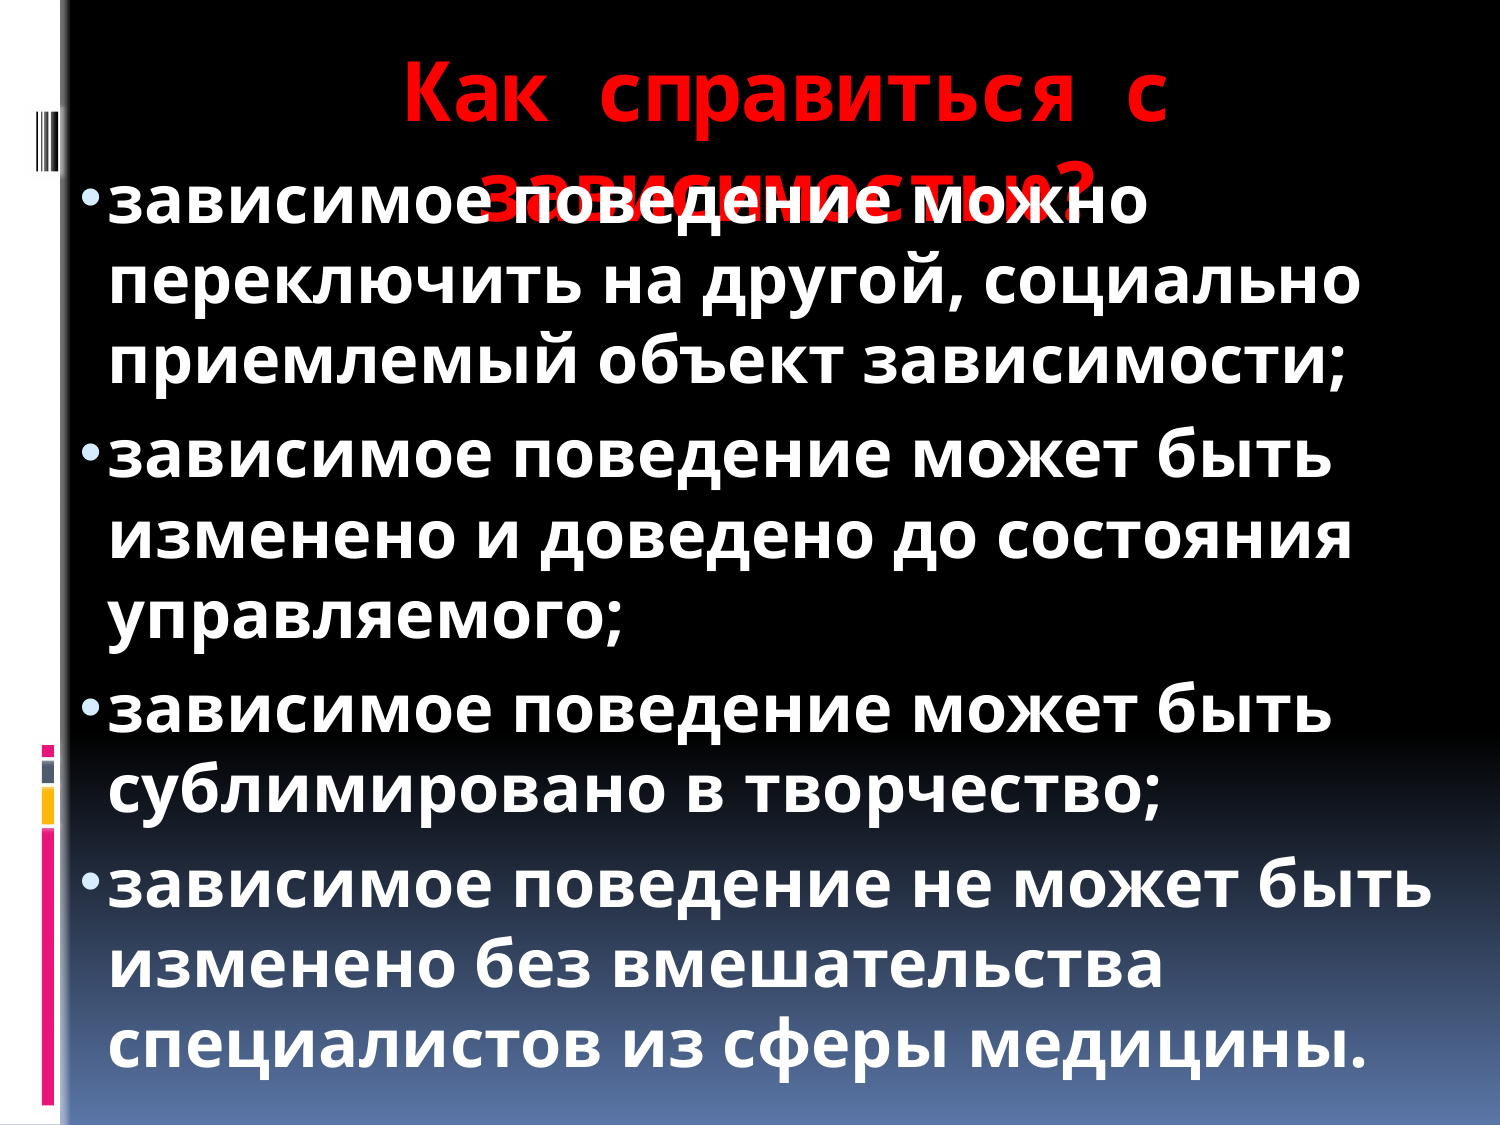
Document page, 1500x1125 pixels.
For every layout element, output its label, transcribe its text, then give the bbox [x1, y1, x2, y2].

list зависимое поведение можно переключить на другой, социально приемлемый объект зависимости; зависимое поведение может быть изменено и доведено до состояния управляемого; зависимое поведение может быть сублимировано в творчество; зависимое поведение не может быть изменено без вмешательства специалистов из сферы медицины. [64, 149, 1500, 1125]
title Как справиться с зависимостью? [76, 30, 1500, 149]
